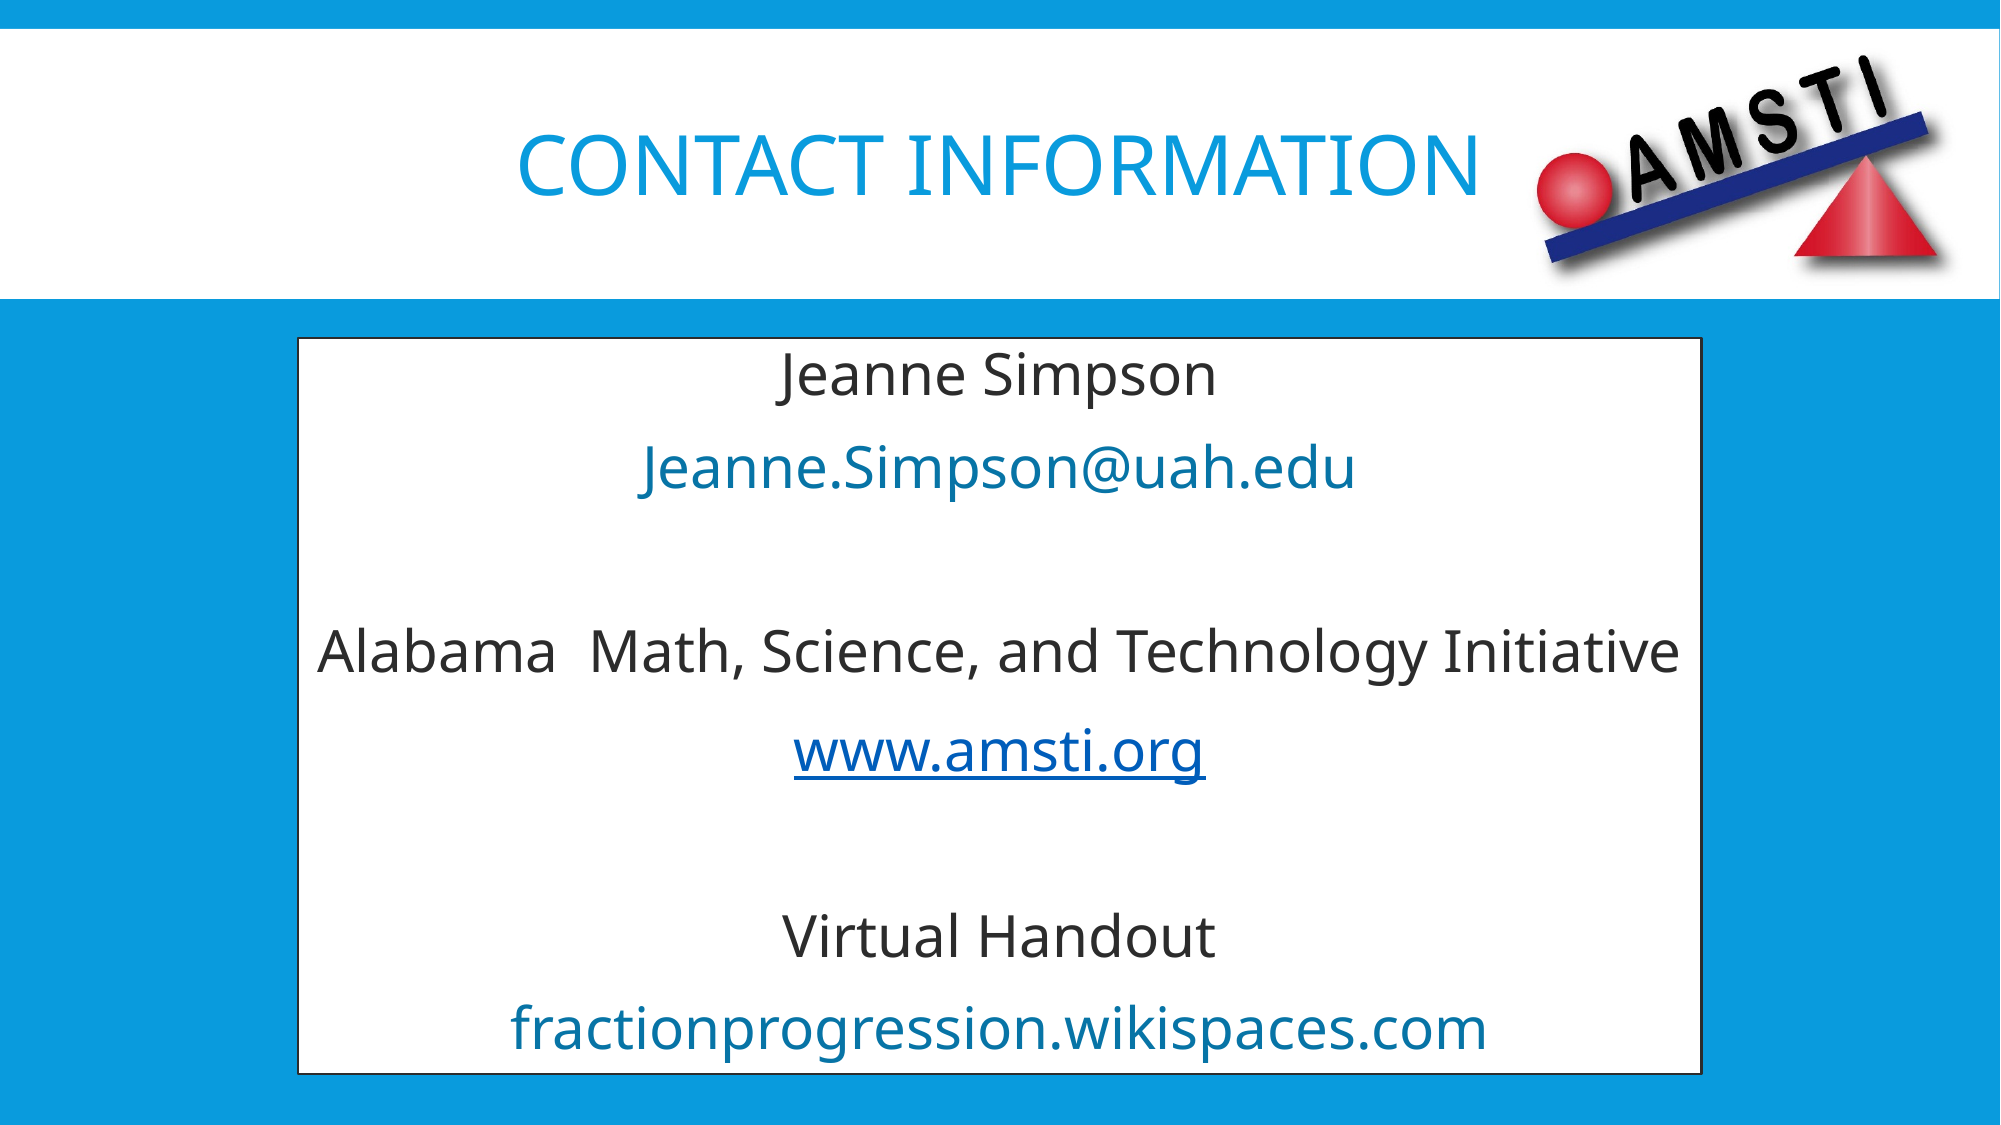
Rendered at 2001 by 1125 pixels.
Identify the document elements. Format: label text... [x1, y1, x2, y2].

title Contact Information [197, 46, 1509, 295]
picture [1515, 36, 1977, 295]
list Jeanne Simpson Jeanne.Simpson@uah.edu Alabama Math, Science, and Technology Initiative www.amsti.org Virtual Handout fractionprogression.wikispaces.com [297, 337, 1703, 1075]
